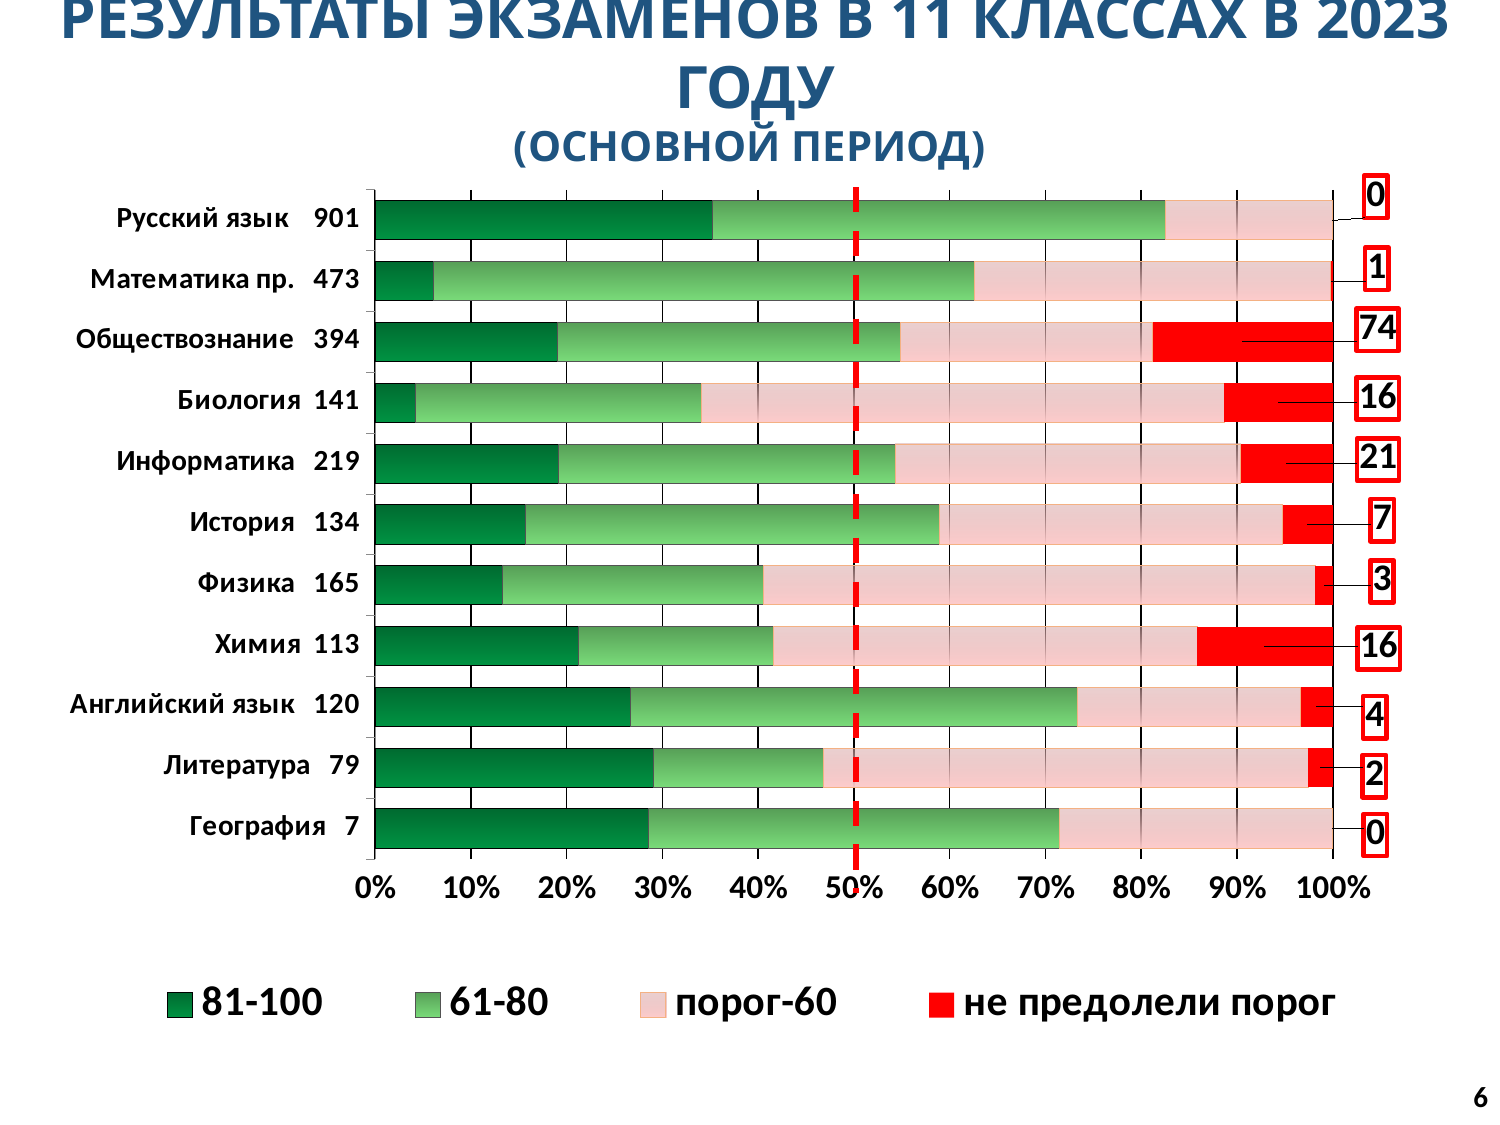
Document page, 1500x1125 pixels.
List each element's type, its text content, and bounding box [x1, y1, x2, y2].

chart [17, 166, 1440, 1076]
text_box 6 [1458, 1070, 1500, 1125]
text_box РЕЗУЛЬТАТЫ ЭКЗАМЕНОВ В 11 КЛАССАХ В 2023 ГОДУ (ОСНОВНОЙ ПЕРИОД) [0, 24, 1500, 126]
